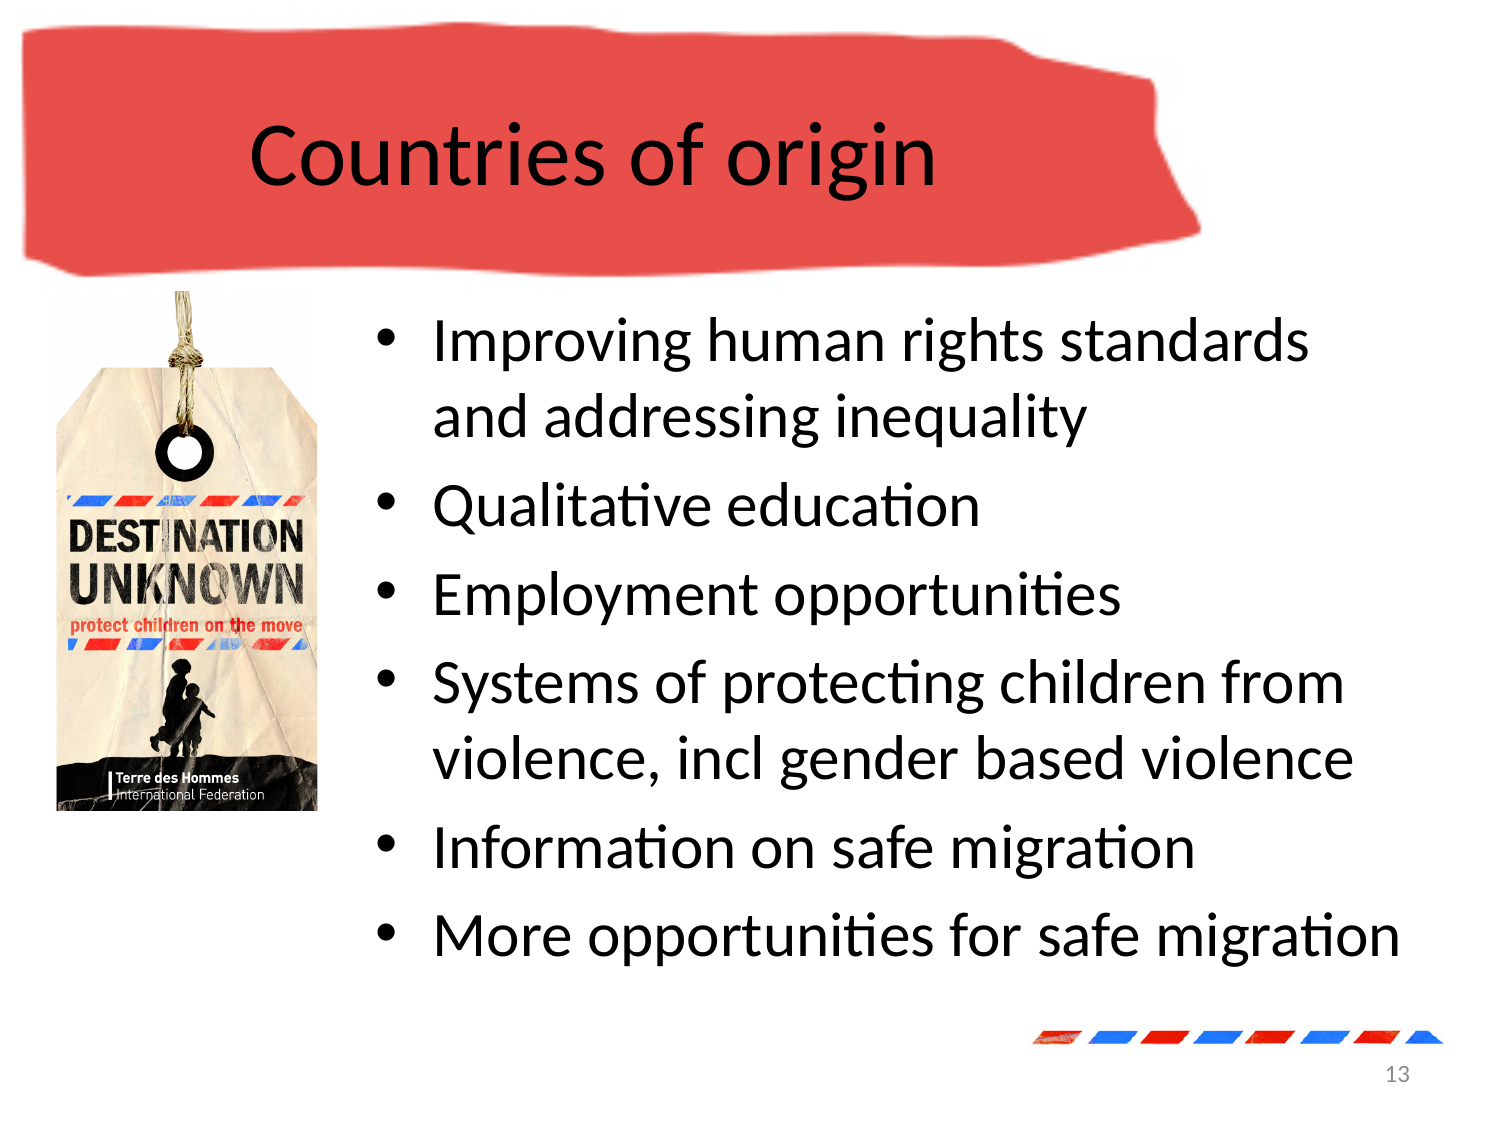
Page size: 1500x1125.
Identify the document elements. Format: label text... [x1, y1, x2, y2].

picture [1028, 1019, 1447, 1059]
title Countries of origin [41, 55, 1149, 243]
slide_number 13 [1074, 1042, 1425, 1103]
list Improving human rights standards and addressing inequality Qualitative education Employment opportunities Systems of protecting children from violence, incl gender based violence Information on safe migration More opportunities for safe migration [360, 290, 1425, 1005]
picture [17, 5, 1258, 811]
